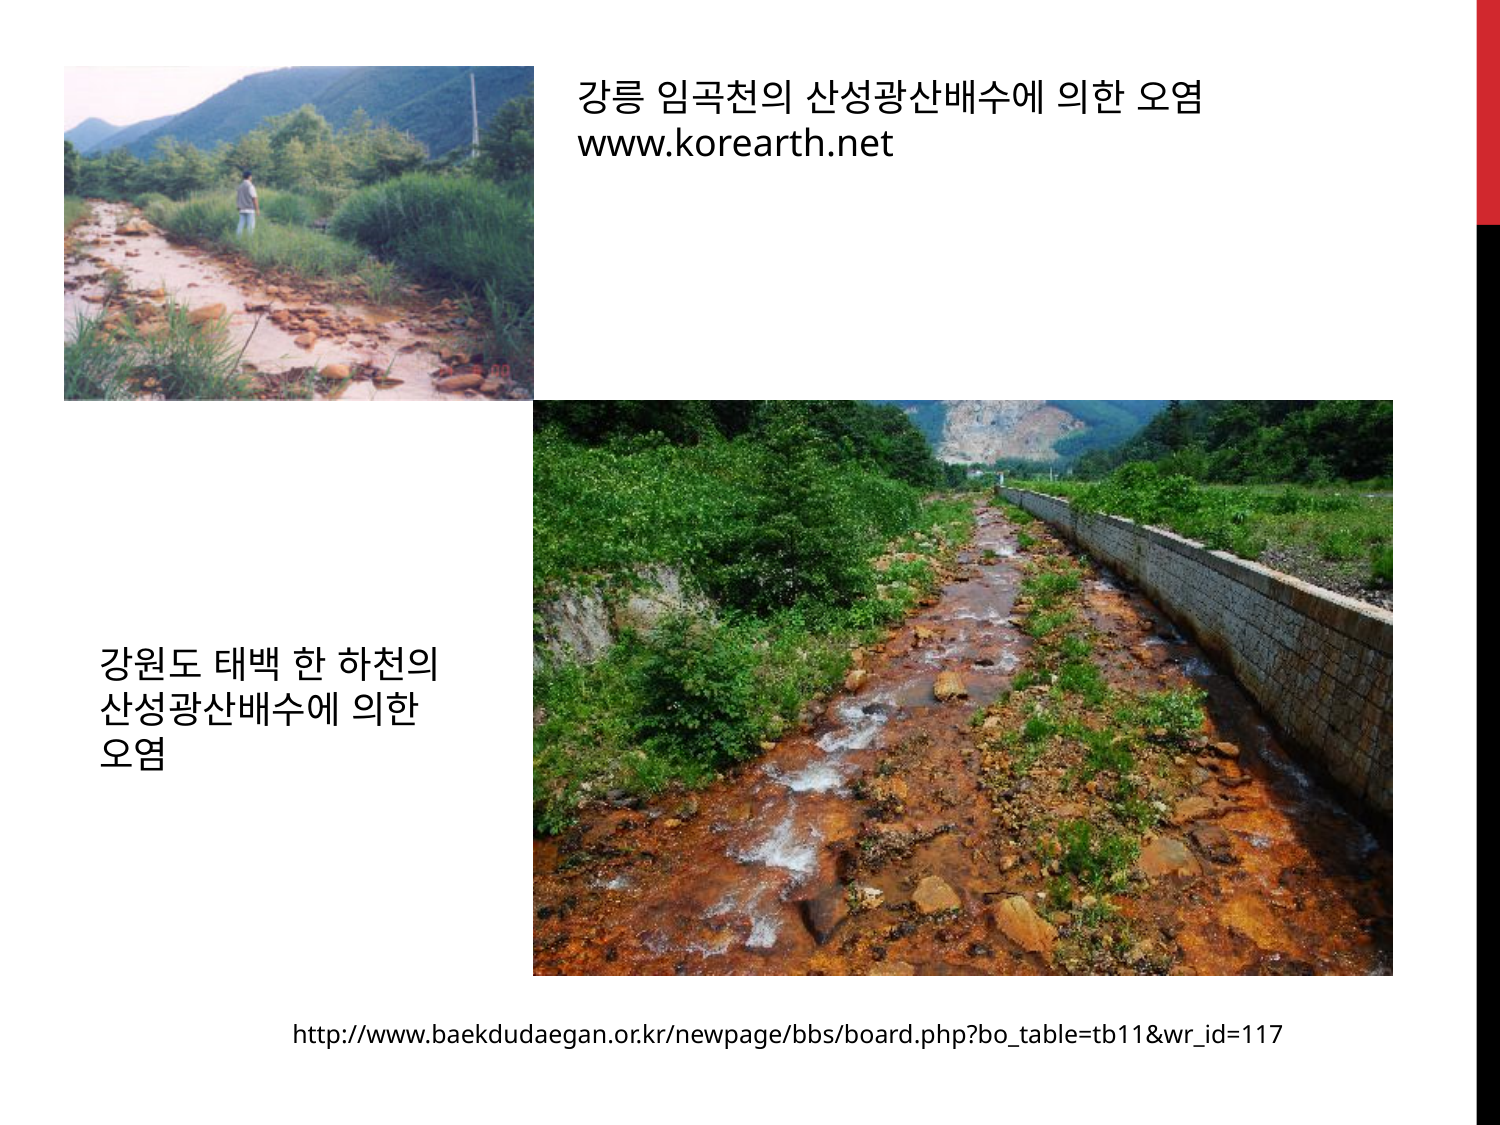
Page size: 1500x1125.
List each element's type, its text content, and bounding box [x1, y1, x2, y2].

text_box http://www.baekdudaegan.or.kr/newpage/bbs/board.php?bo_table=tb11&wr_id=117 [277, 1011, 1338, 1057]
picture [64, 65, 1394, 977]
text_box 강원도 태백 한 하천의 산성광산배수에 의한 오염 [84, 633, 457, 784]
text_box 강릉 임곡천의 산성광산배수에 의한 오염 www.korearth.net [562, 66, 1221, 172]
